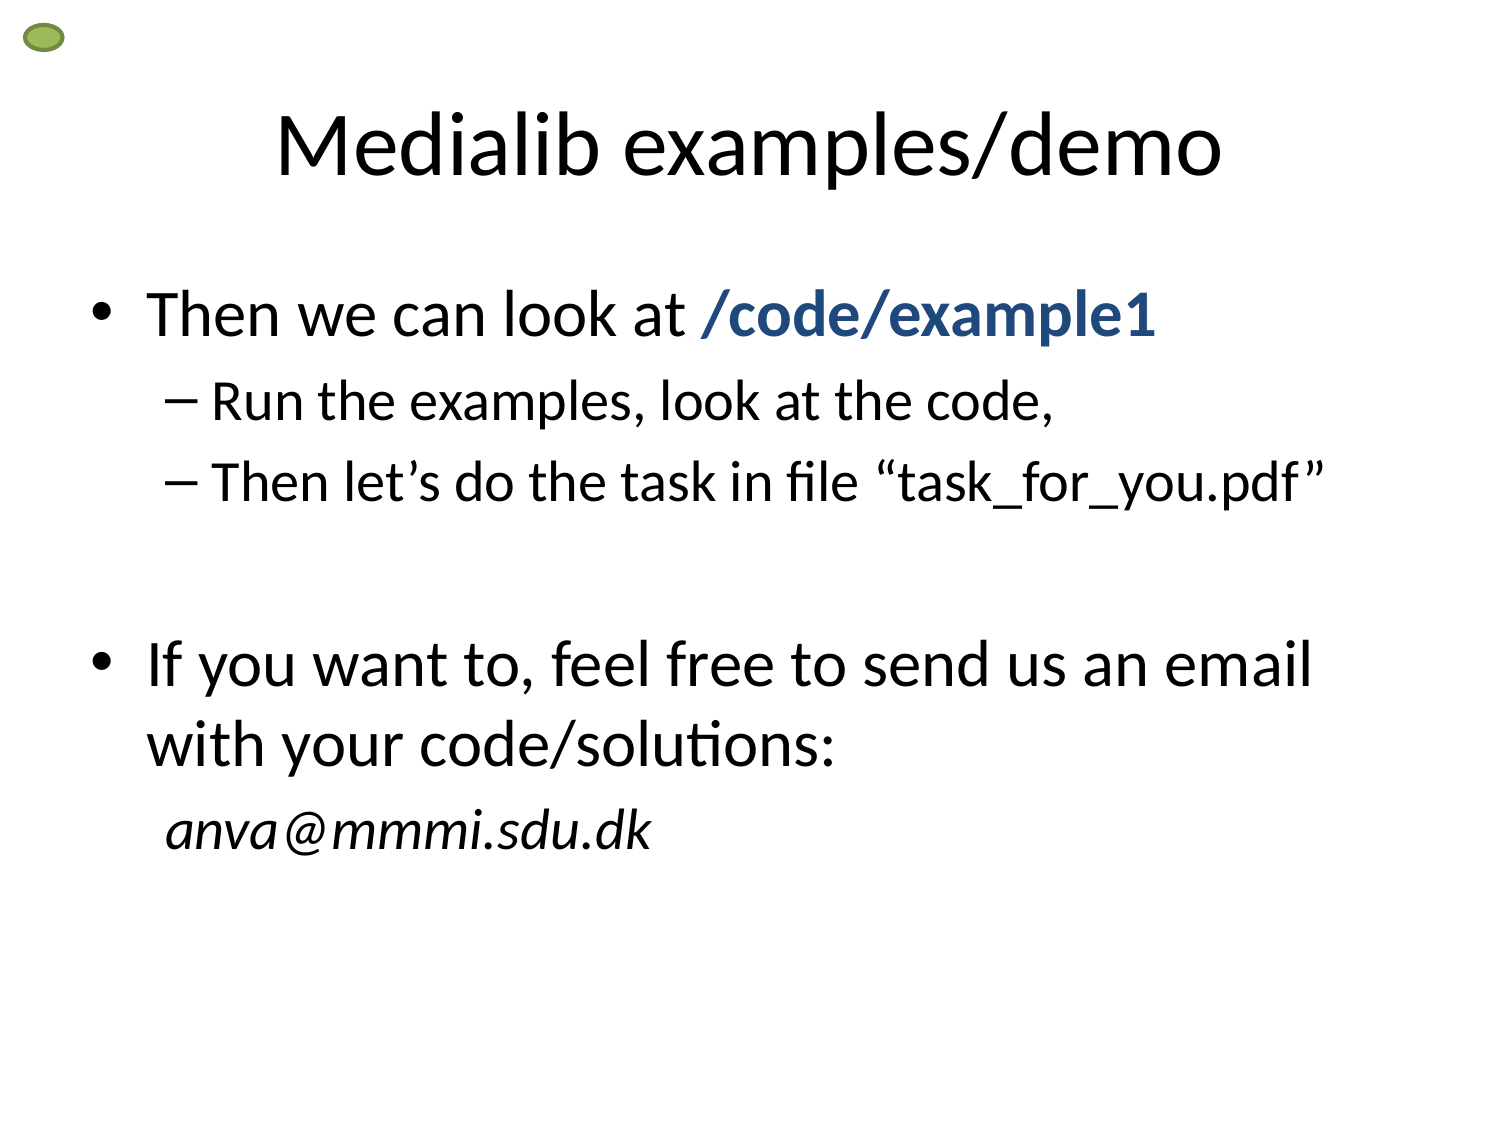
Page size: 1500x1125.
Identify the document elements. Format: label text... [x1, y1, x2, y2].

text_box [22, 22, 65, 53]
list Then we can look at /code/example1 Run the examples, look at the code, Then let’s do the task in file “task_for_you.pdf” If you want to, feel free to send us an email with your code/solutions: anva@mmmi.sdu.dk [75, 262, 1425, 1005]
title Medialib examples/demo [75, 45, 1425, 233]
